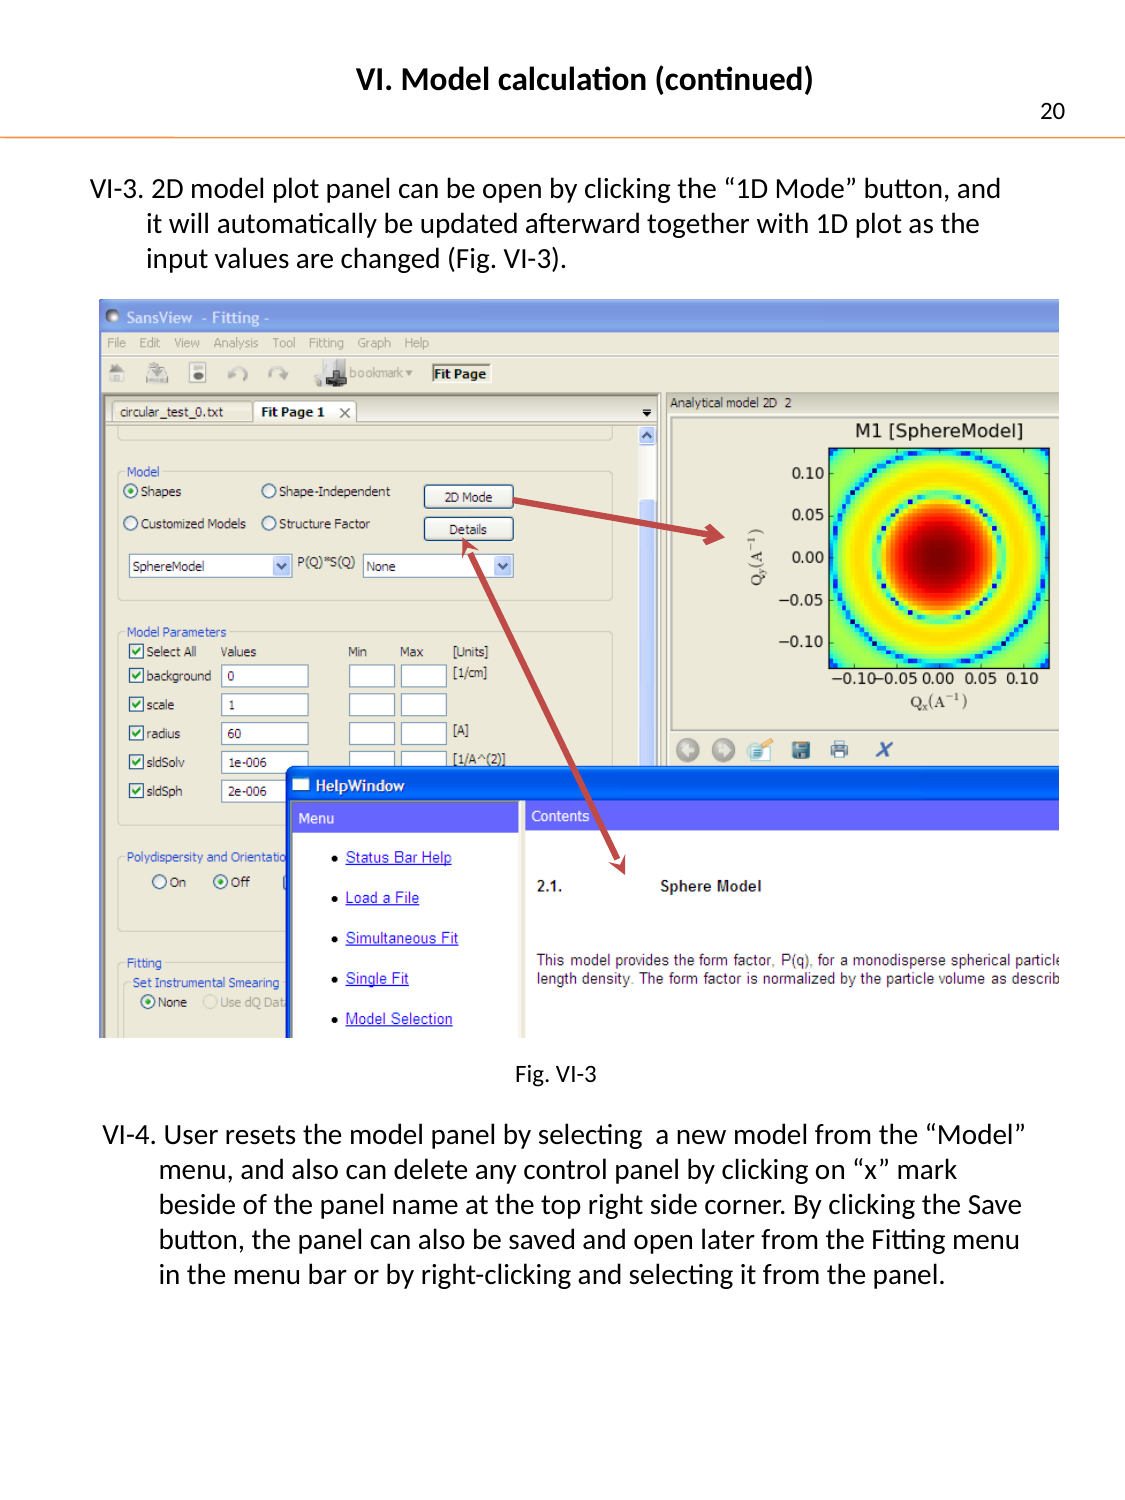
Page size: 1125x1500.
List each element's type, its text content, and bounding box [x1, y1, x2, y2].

text_box Fig. VI-3 [500, 1050, 613, 1095]
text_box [512, 499, 726, 538]
picture [99, 299, 1059, 1038]
text_box VI-3. 2D model plot panel can be open by clicking the “1D Mode” button, and it will automatically be updated afterward together with 1D plot as the input values are changed (Fig. VI-3). [74, 162, 1038, 283]
text_box VI. Model calculation (continued) [341, 49, 830, 105]
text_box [374, 624, 713, 788]
text_box 20 [1025, 87, 1081, 133]
text_box VI-4. User resets the model panel by selecting a new model from the “Model” menu, and also can delete any control panel by clicking on “x” mark beside of the panel name at the top right side corner. By clicking the Save button, the panel can also be saved and open later from the Fitting menu in the menu bar or by right-clicking and selecting it from the panel. [87, 1108, 1063, 1298]
